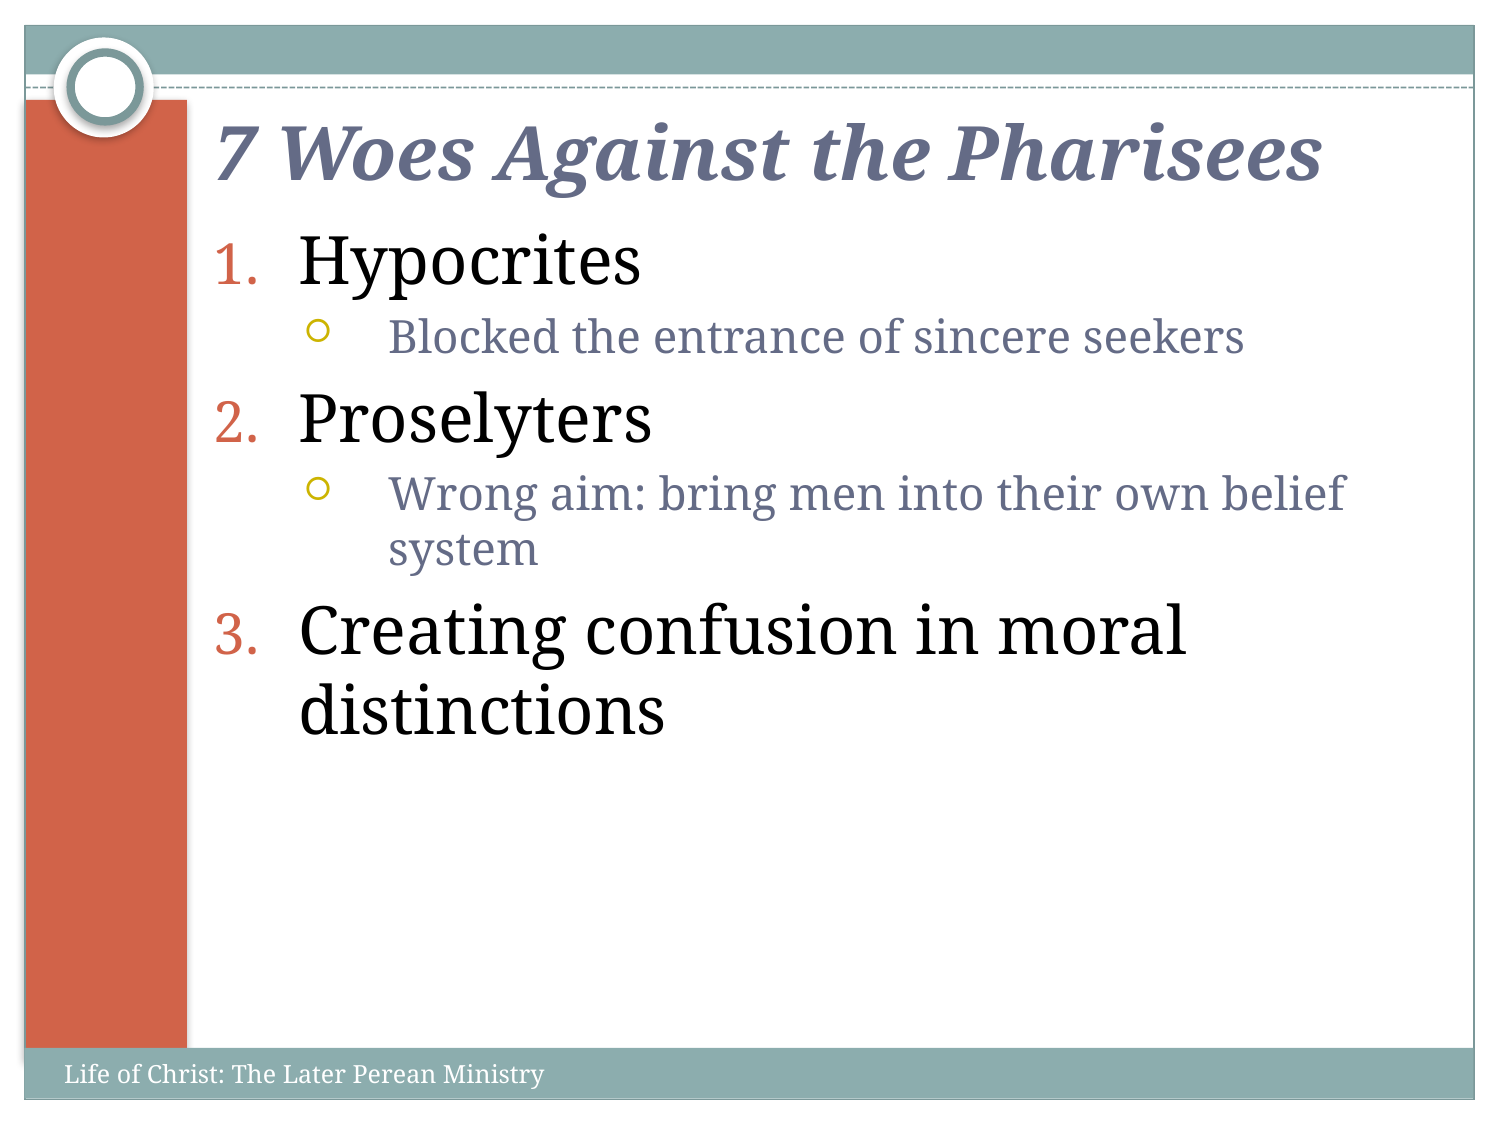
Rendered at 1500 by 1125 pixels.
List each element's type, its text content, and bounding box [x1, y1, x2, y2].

text_box [321, 386, 352, 447]
footer Life of Christ: The Later Perean Ministry [49, 1051, 949, 1112]
text_box Hypocrites Blocked the entrance of sincere seekers Proselyters Wrong aim: bring men into their own belief system Creating confusion in moral distinctions [198, 210, 1472, 1028]
title 7 Woes Against the Pharisees [198, 98, 1472, 210]
